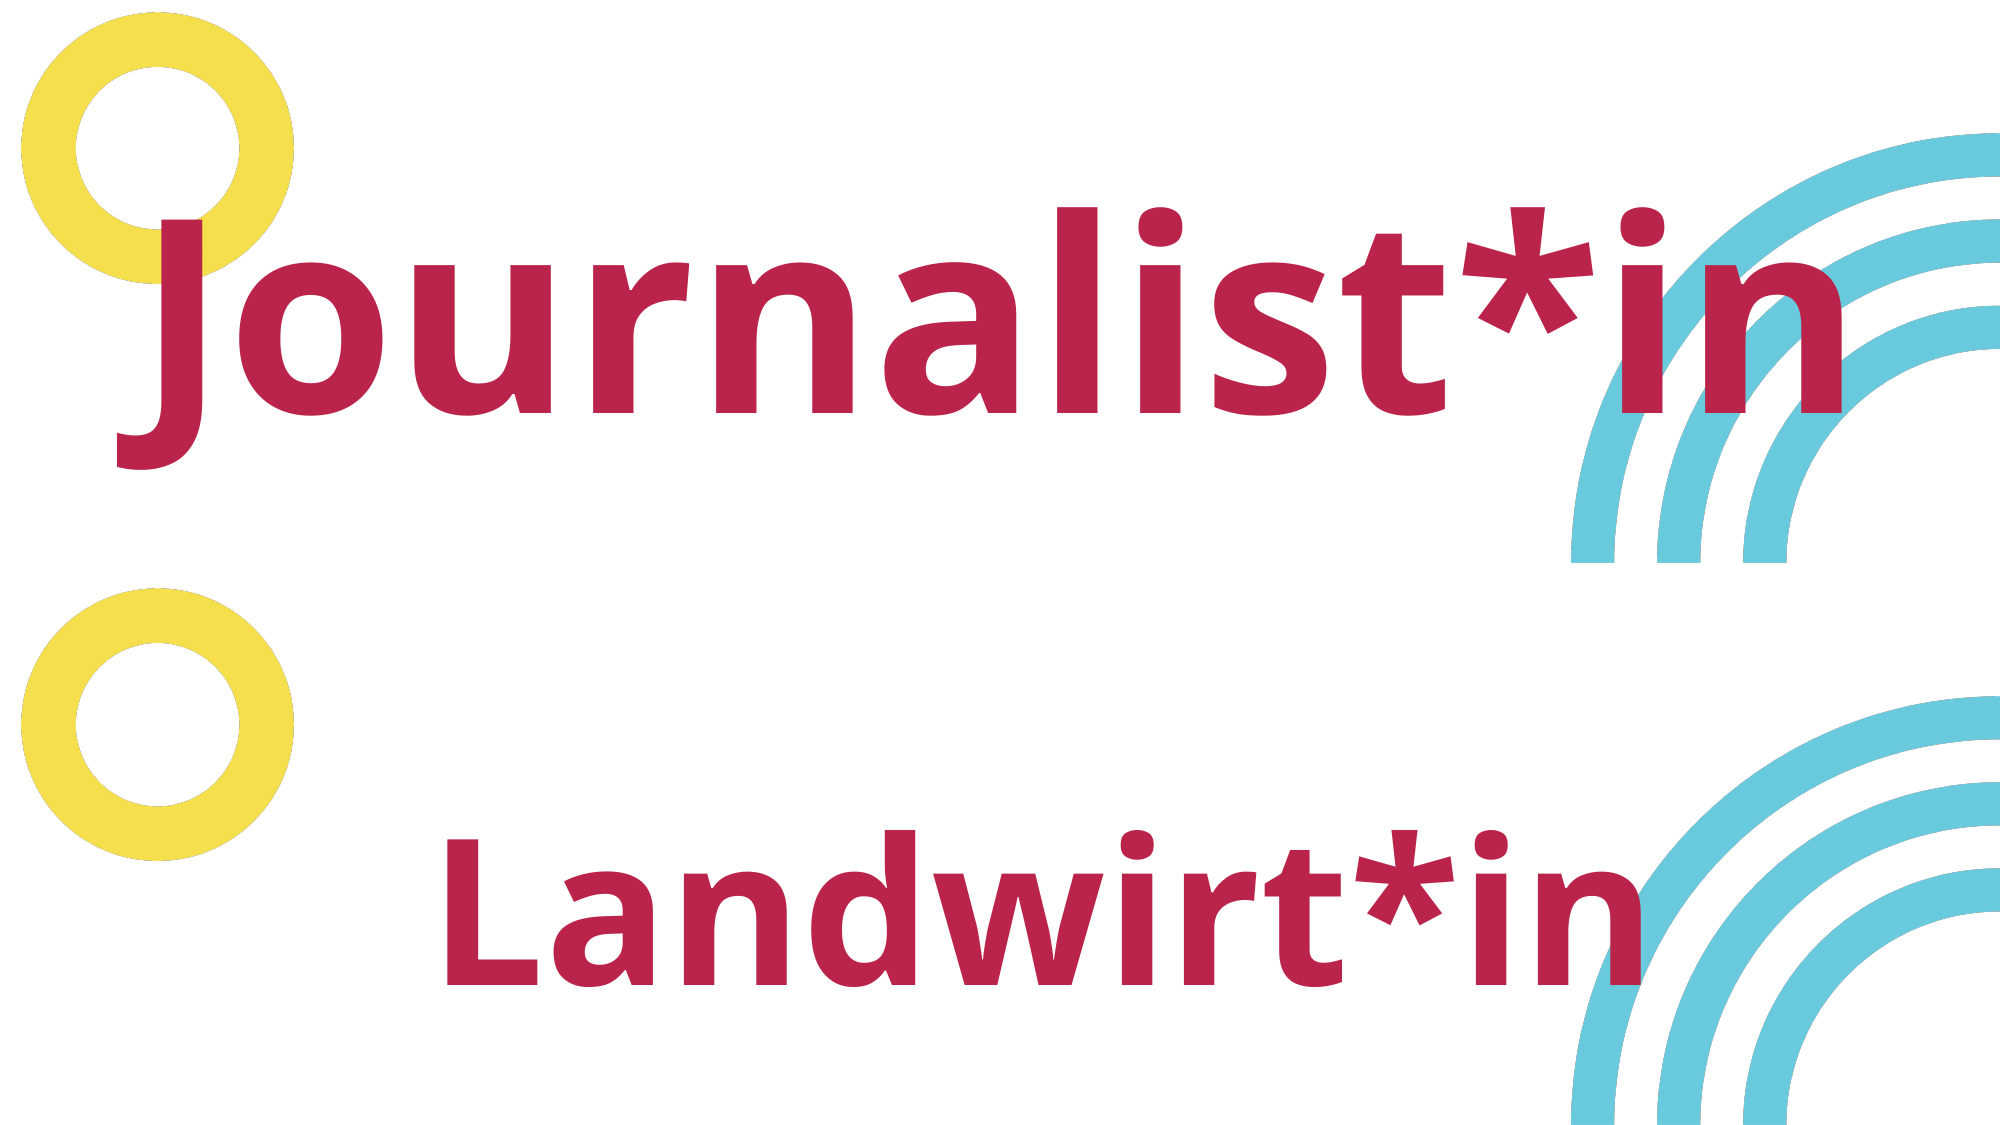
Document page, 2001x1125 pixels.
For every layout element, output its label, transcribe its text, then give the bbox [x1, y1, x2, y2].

title Journalist*in [56, 88, 1944, 480]
text_box Landwirt*in [99, 795, 1988, 1037]
picture [1571, 133, 2000, 563]
picture [21, 12, 294, 284]
picture [1571, 696, 2000, 1125]
picture [21, 588, 294, 861]
